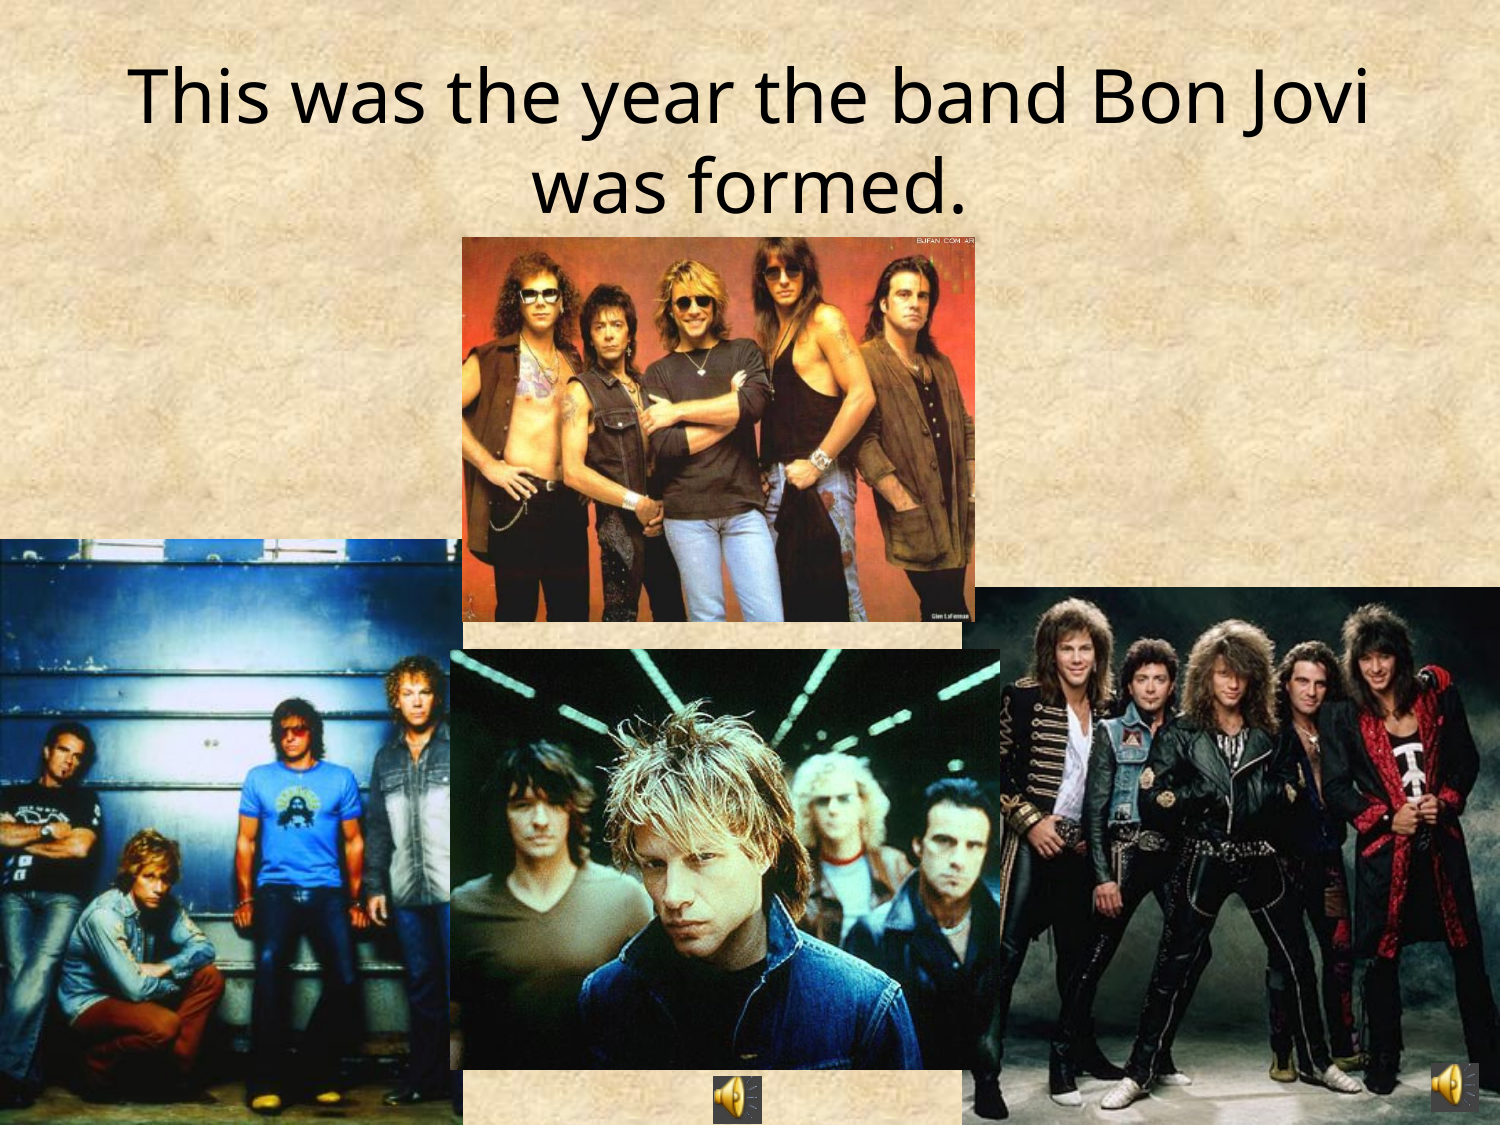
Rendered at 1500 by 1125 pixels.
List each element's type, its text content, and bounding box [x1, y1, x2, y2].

title This was the year the band Bon Jovi was formed. [75, 45, 1425, 233]
picture [0, 0, 1500, 1125]
